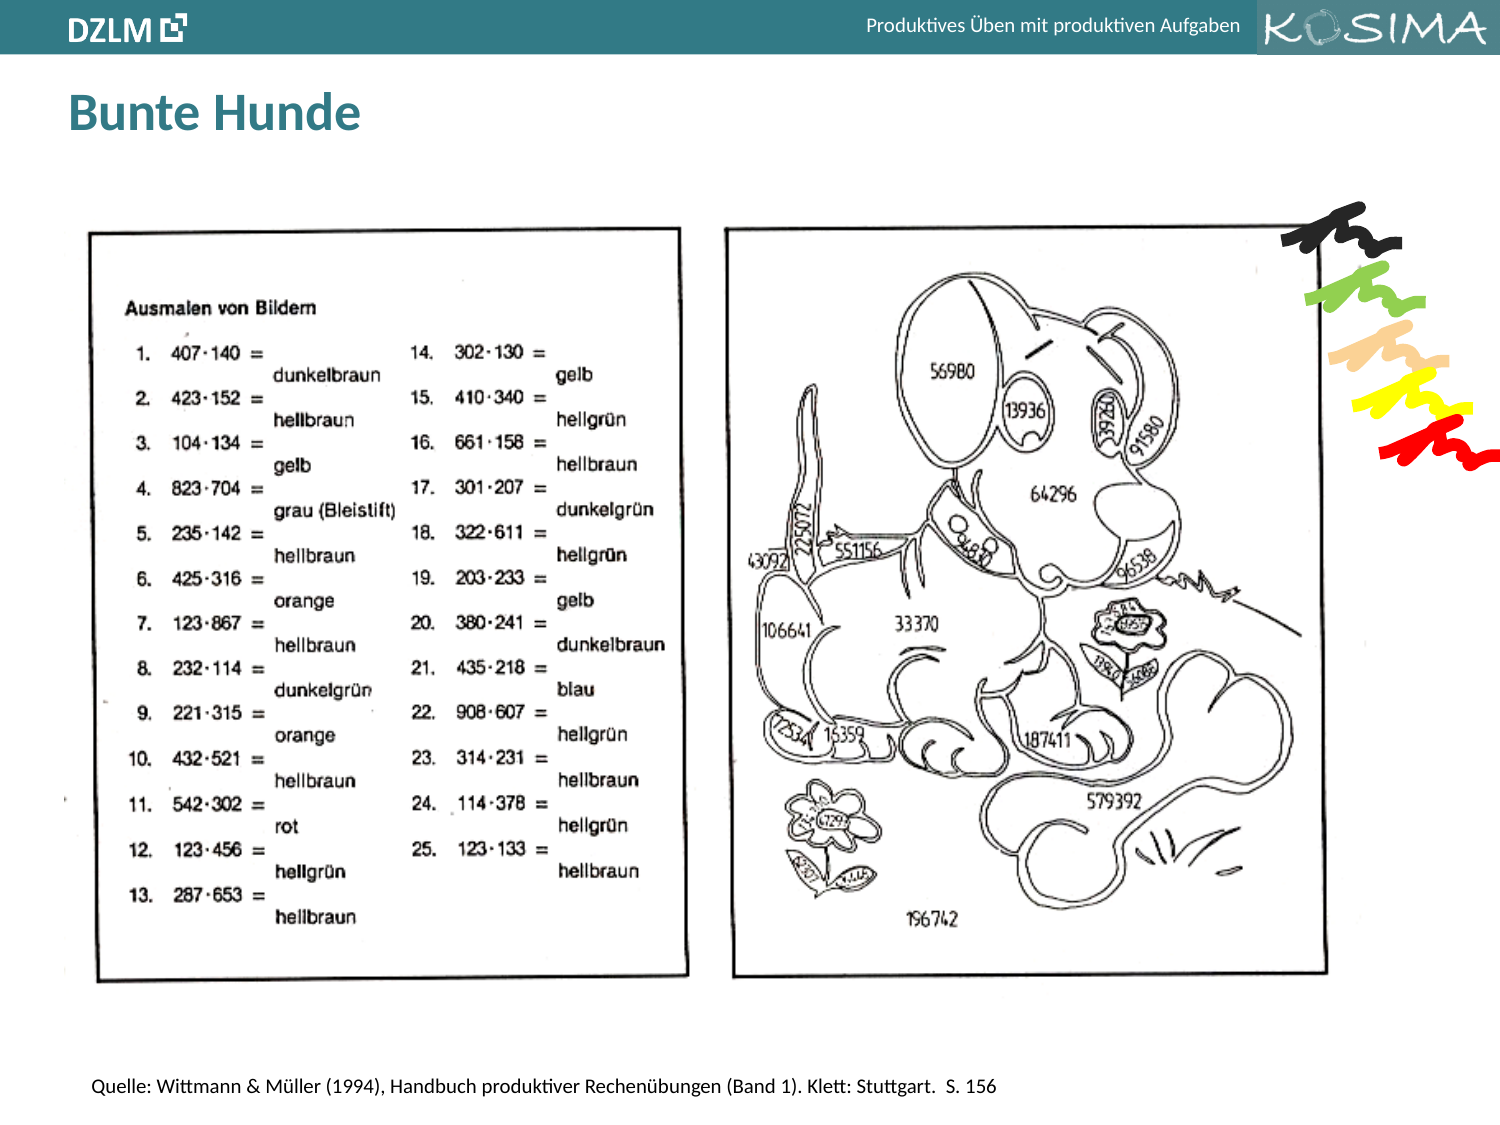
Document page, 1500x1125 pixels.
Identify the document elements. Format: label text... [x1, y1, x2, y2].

text_box [1372, 372, 1473, 419]
title Bunte Hunde [53, 68, 1436, 149]
text_box [1333, 206, 1361, 218]
text_box [1372, 265, 1384, 274]
text_box [1372, 242, 1403, 253]
text_box [1372, 324, 1450, 372]
text_box [1379, 419, 1500, 466]
picture [64, 219, 1368, 1000]
text_box Quelle: Wittmann & Müller (1994), Handbuch produktiver Rechenübungen (Band 1). Klett: Stuttgart. S. 156 [76, 1065, 1428, 1106]
text_box [1372, 289, 1426, 312]
